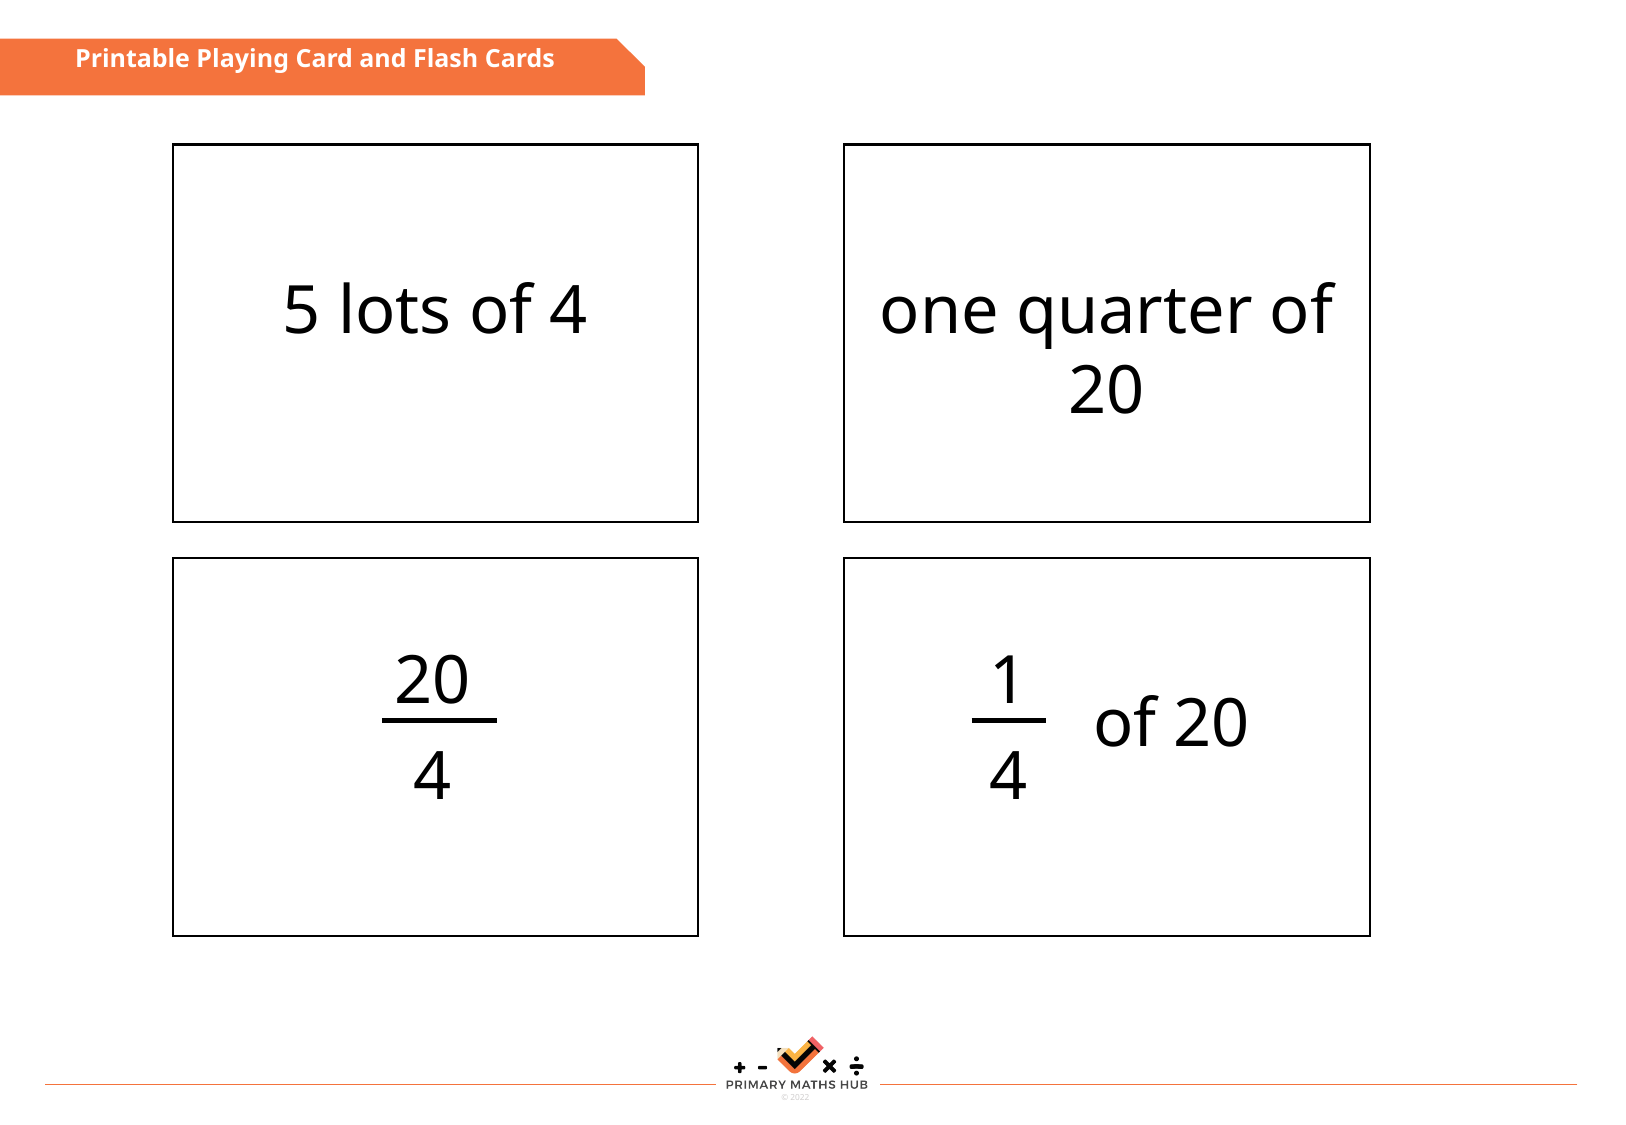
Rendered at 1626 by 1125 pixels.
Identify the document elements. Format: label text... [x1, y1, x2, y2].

picture [722, 1034, 872, 1094]
table_header 1 [972, 625, 1046, 718]
text_box [172, 355, 699, 523]
text_box © 2022 [720, 1084, 870, 1110]
text_box 5 lots of 4 [172, 259, 699, 355]
text_box [843, 557, 1371, 937]
text_box one quarter of 20 [844, 259, 1370, 435]
text_box [843, 143, 1371, 523]
text_box [172, 143, 699, 259]
text_box [172, 557, 699, 937]
text_box Printable Playing Card and Flash Cards [0, 37, 646, 97]
text_box of 20 [1052, 672, 1292, 767]
table_cell 4 [972, 723, 1046, 815]
table_header 20 [368, 625, 497, 720]
table_cell 4 [368, 720, 497, 815]
